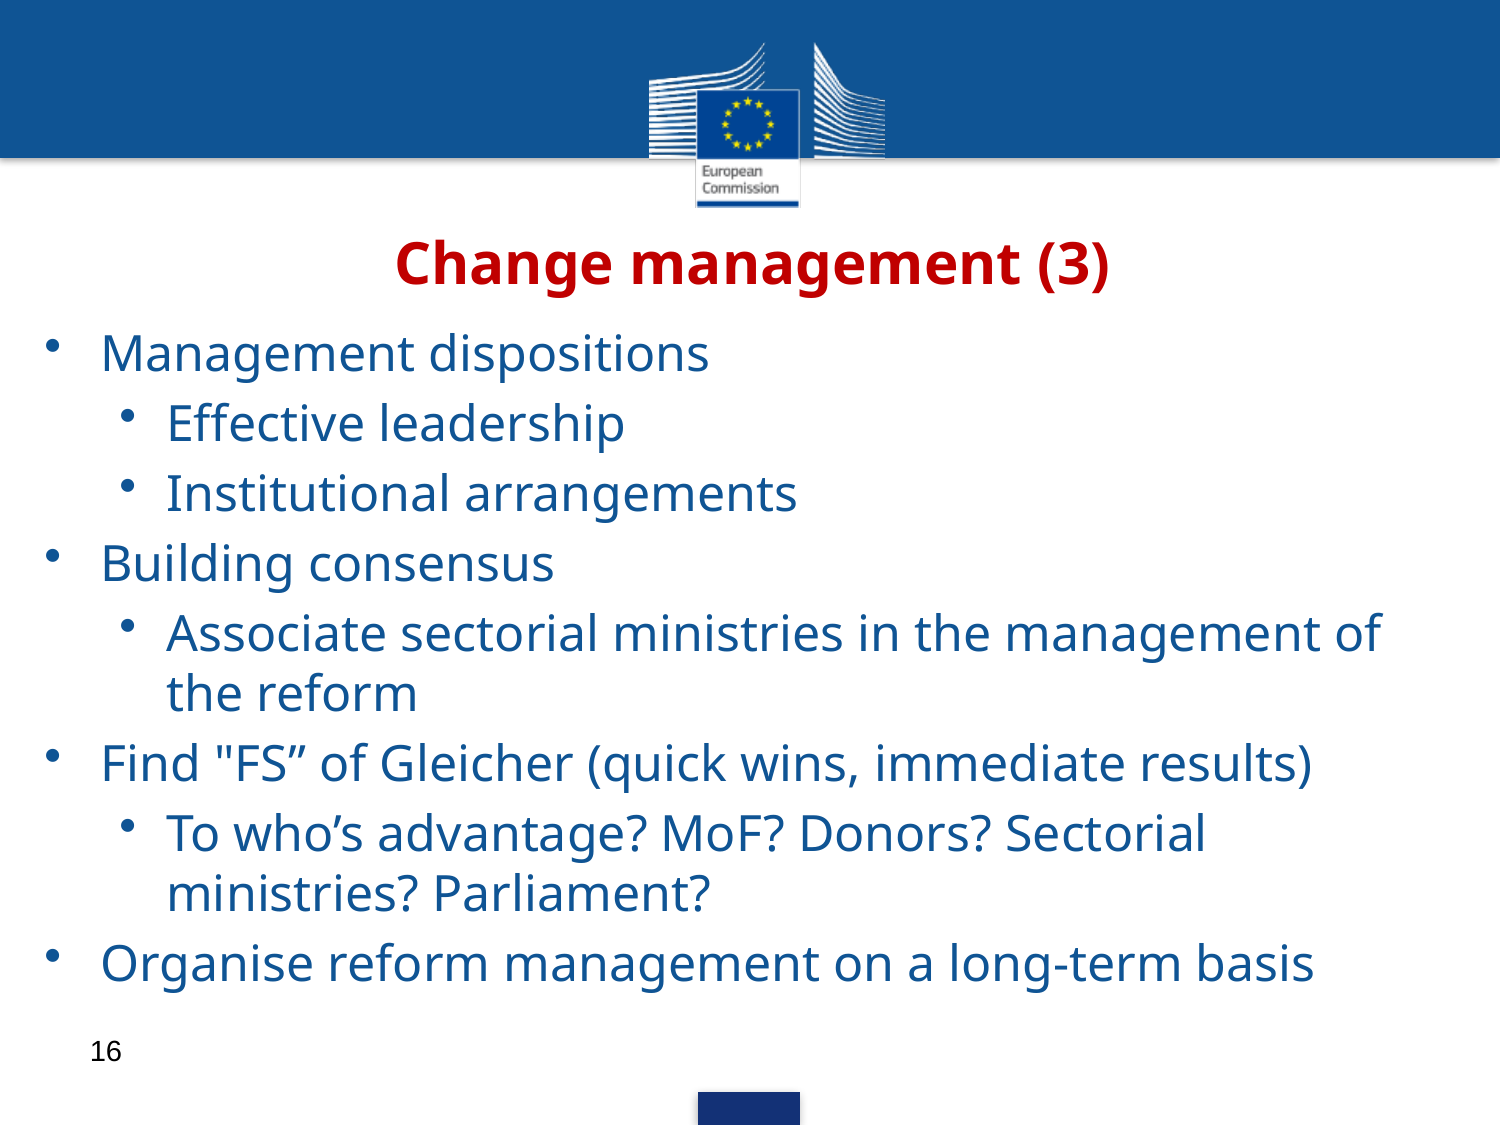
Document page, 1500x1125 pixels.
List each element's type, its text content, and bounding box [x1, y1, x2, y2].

list Management dispositions Effective leadership Institutional arrangements Building consensus Associate sectorial ministries in the management of the reform Find "FS” of Gleicher (quick wins, immediate results) To who’s advantage? MoF? Donors? Sectorial ministries? Parliament? Organise reform management on a long-term basis [29, 313, 1471, 1043]
picture [649, 42, 885, 208]
text_box 16 [75, 1024, 425, 1103]
title Change management (3) [152, 208, 1353, 314]
